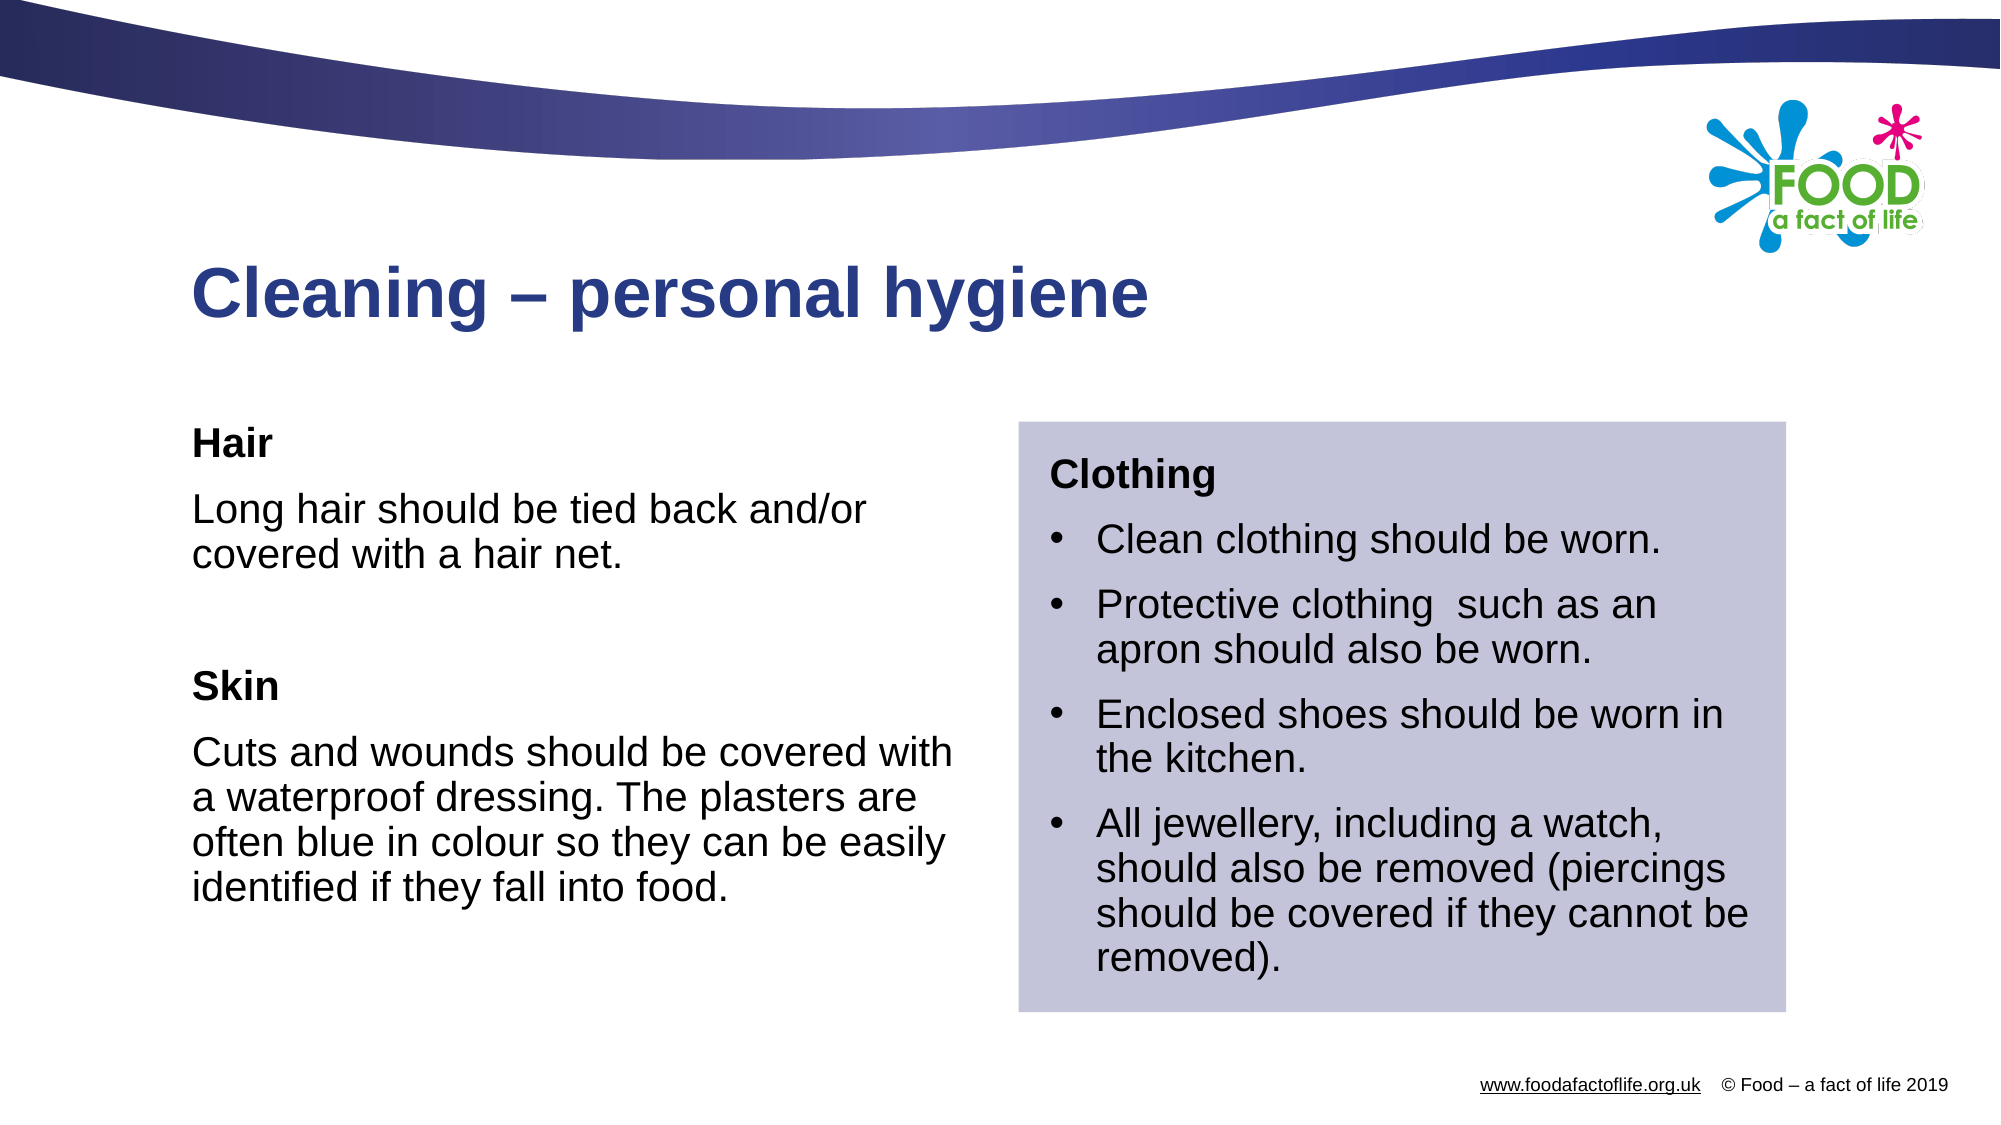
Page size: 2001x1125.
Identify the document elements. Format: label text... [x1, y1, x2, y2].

title Cleaning – personal hygiene [191, 256, 1787, 375]
list Clothing Clean clothing should be worn. Protective clothing such as an apron should also be worn. Enclosed shoes should be worn in the kitchen. All jewellery, including a watch, should also be removed (piercings should be covered if they cannot be removed). [1049, 452, 1759, 985]
list Hair Long hair should be tied back and/or covered with a hair net. Skin Cuts and wounds should be covered with a waterproof dressing. The plasters are often blue in colour so they can be easily identified if they fall into food. [191, 421, 960, 1013]
picture [0, 0, 2000, 1125]
